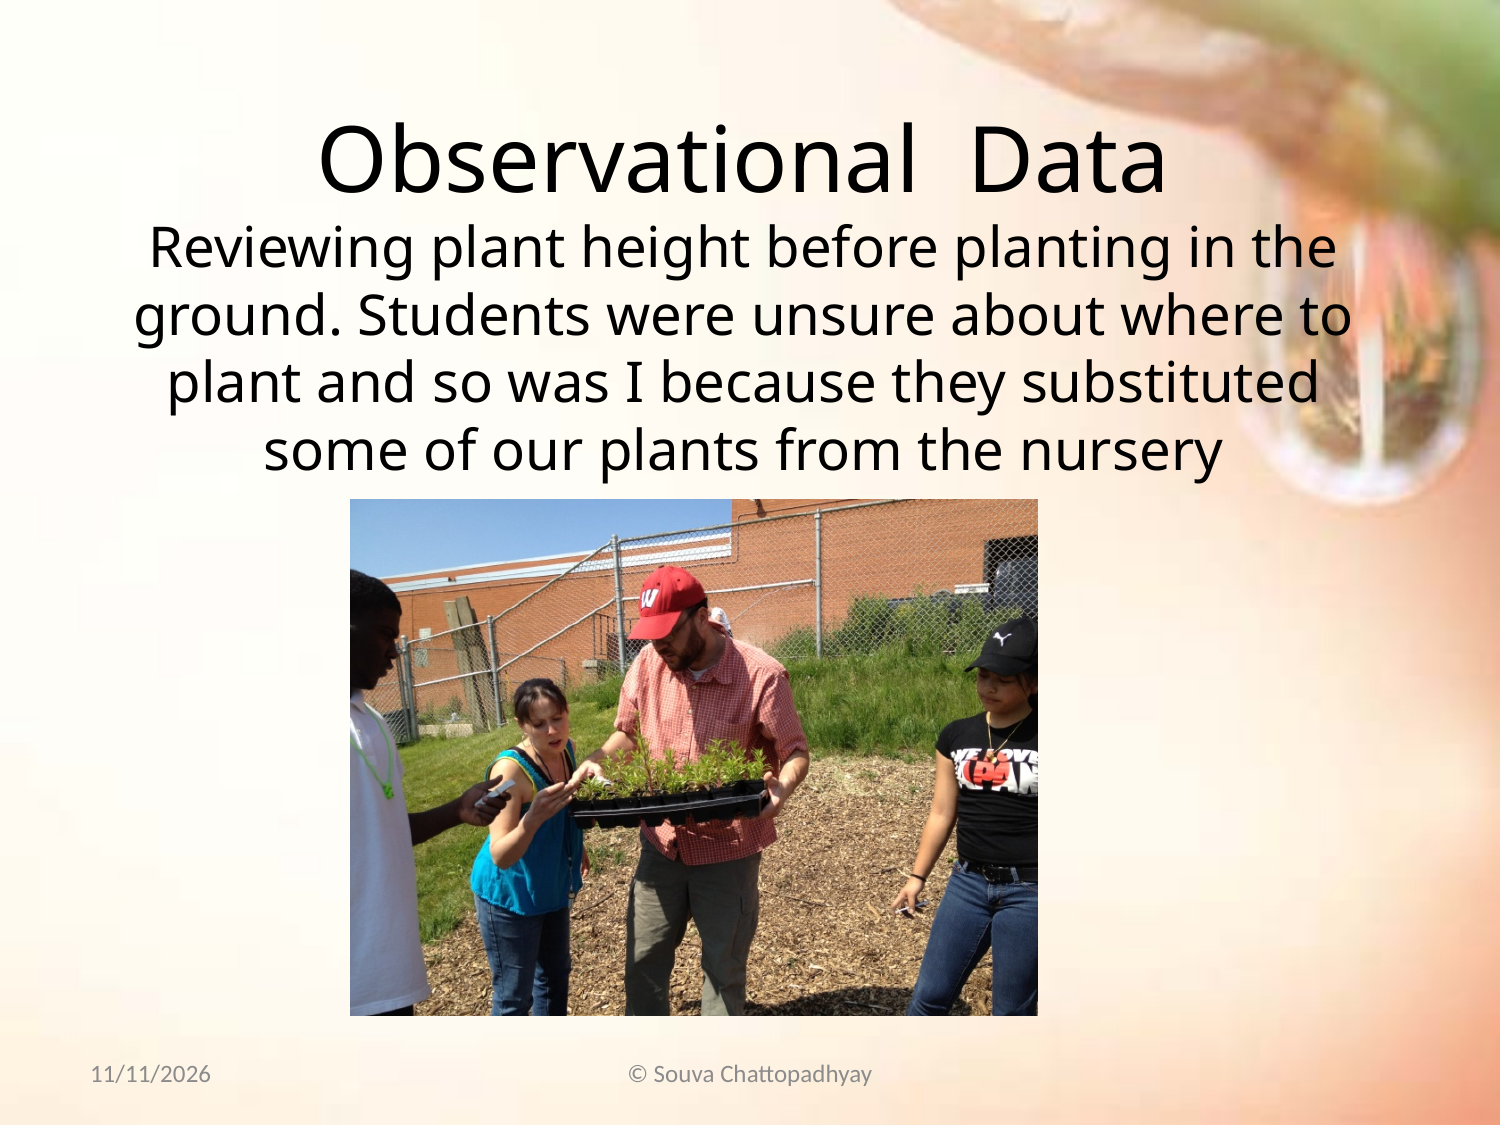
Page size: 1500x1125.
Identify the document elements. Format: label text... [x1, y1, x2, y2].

title Observational Data Reviewing plant height before planting in the ground. Students were unsure about where to plant and so was I because they substituted some of our plants from the nursery [75, 45, 1413, 538]
footer © Souva Chattopadhyay [512, 1042, 988, 1103]
picture [0, 0, 1500, 1125]
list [349, 499, 1038, 1017]
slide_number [75, 1042, 425, 1103]
